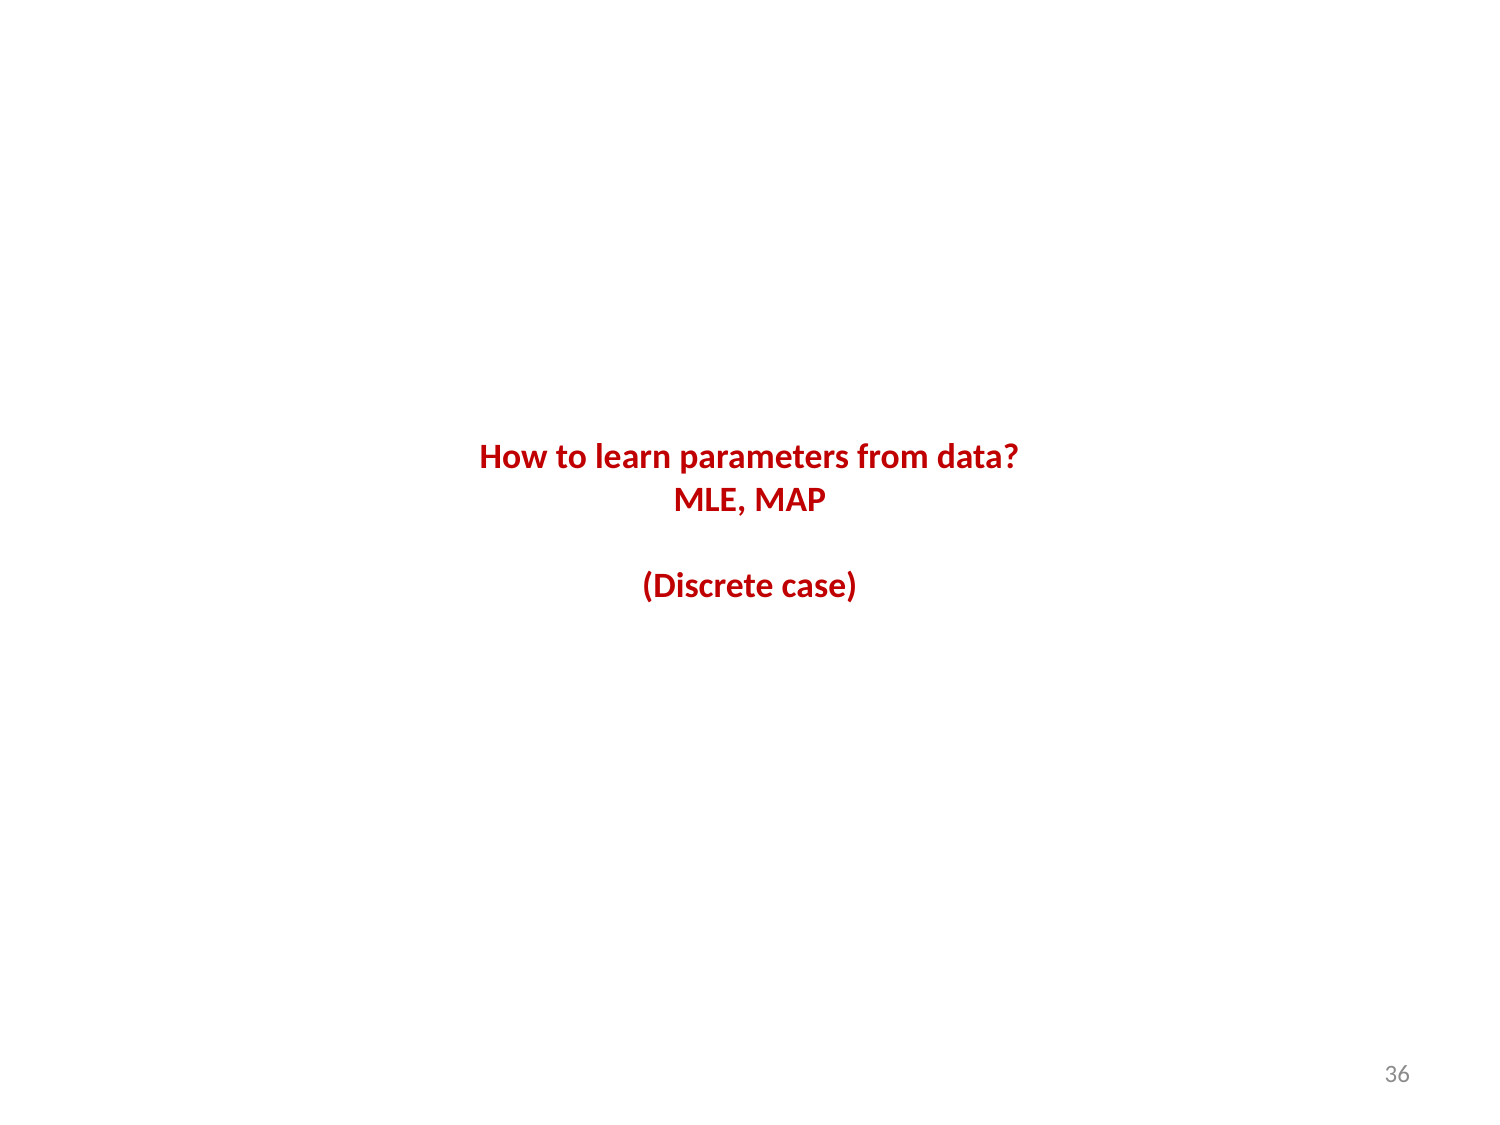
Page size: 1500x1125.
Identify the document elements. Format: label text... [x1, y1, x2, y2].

title How to learn parameters from data? MLE, MAP (Discrete case) [75, 425, 1425, 613]
slide_number 36 [1074, 1042, 1425, 1103]
